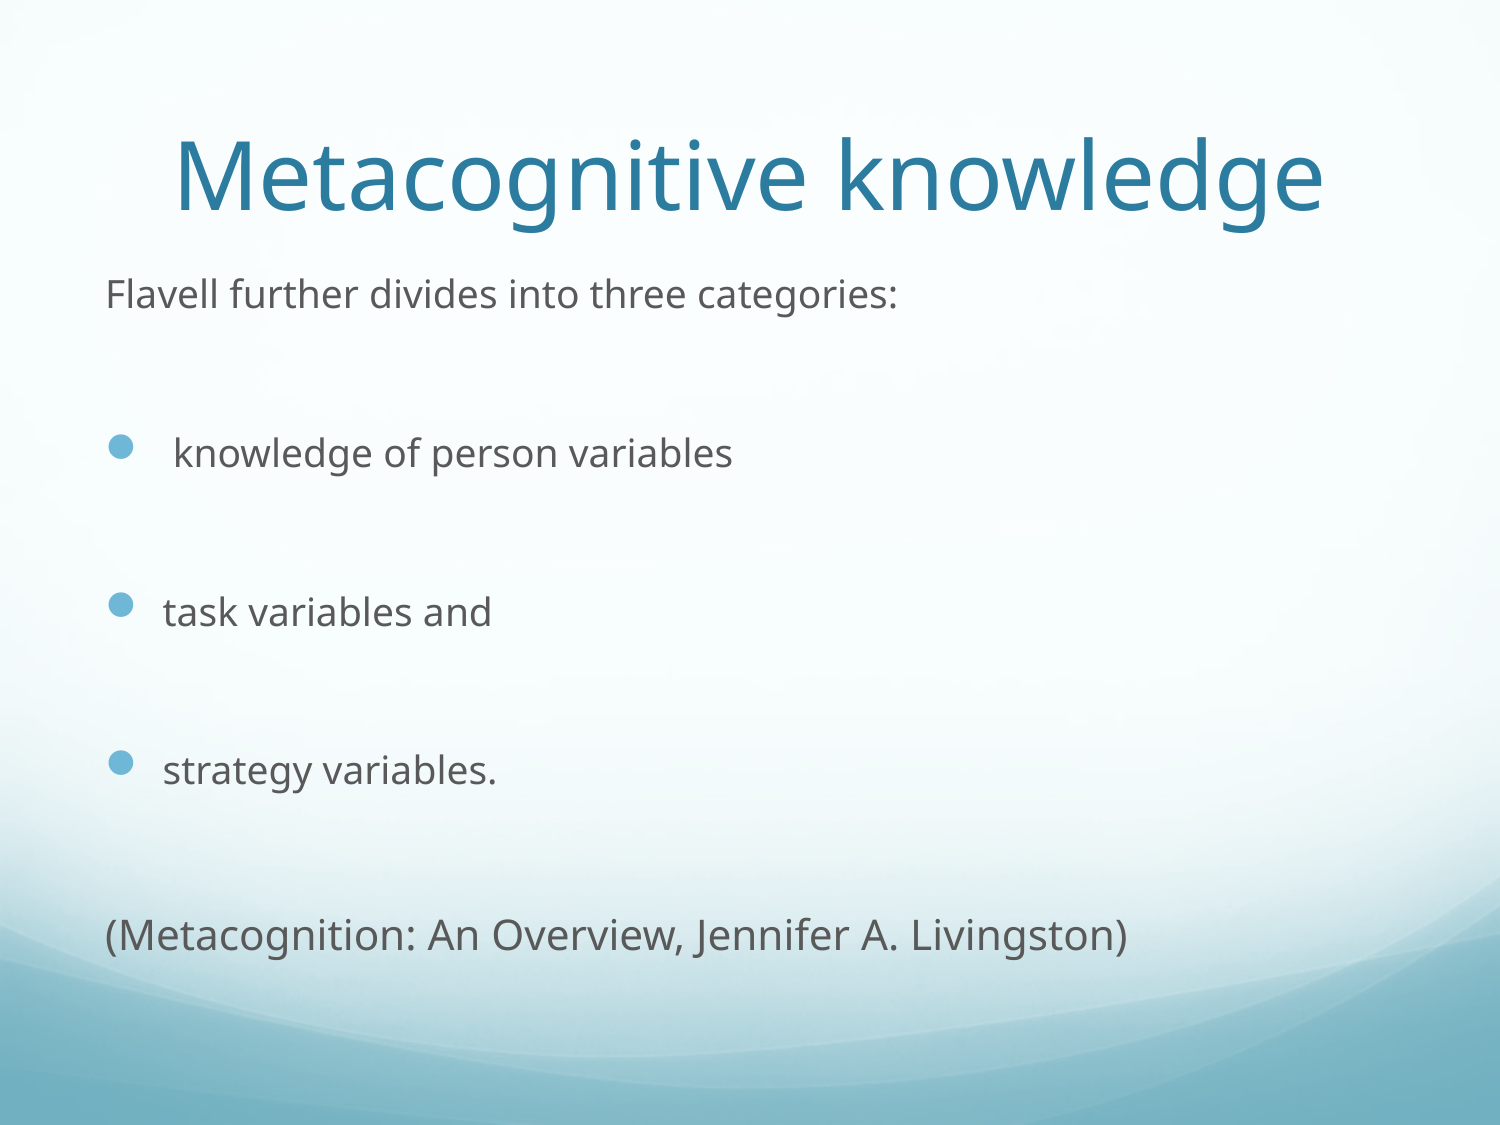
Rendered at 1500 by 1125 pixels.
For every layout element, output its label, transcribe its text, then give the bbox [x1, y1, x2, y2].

list Flavell further divides into three categories: knowledge of person variables task variables and strategy variables. (Metacognition: An Overview, Jennifer A. Livingston) [90, 262, 1410, 975]
title Metacognitive knowledge [90, 17, 1410, 237]
